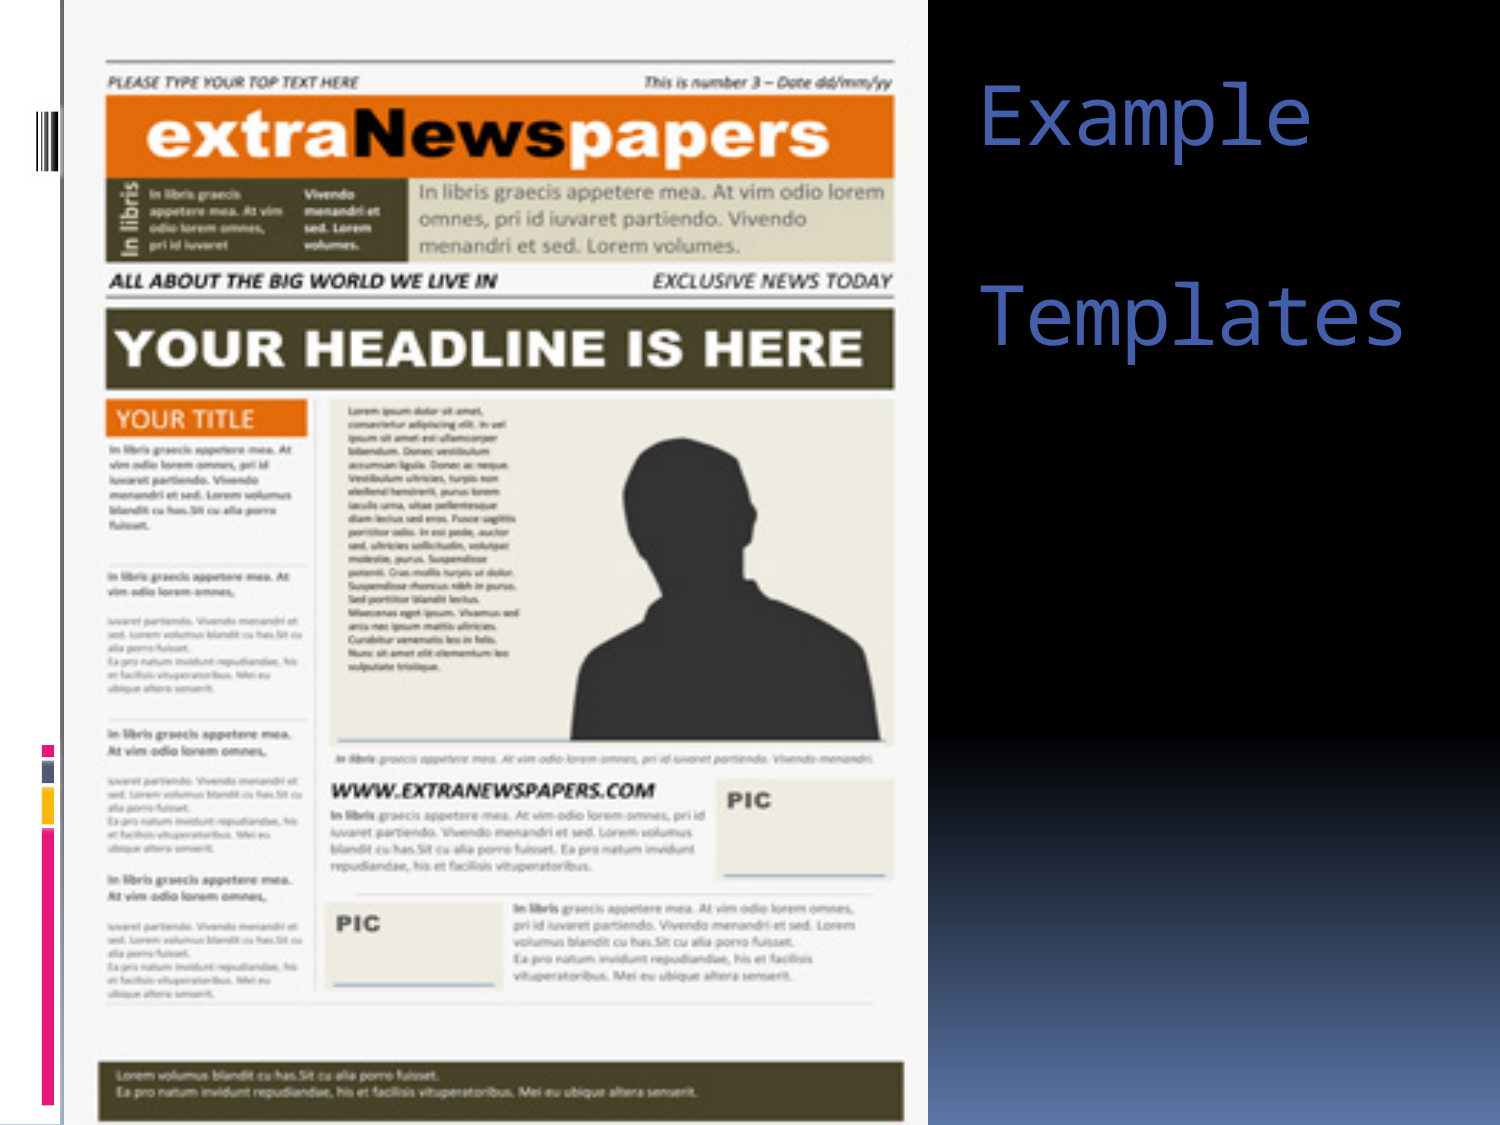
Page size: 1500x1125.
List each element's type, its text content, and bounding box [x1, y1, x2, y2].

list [64, 0, 928, 1125]
title Example Templates [962, 54, 1447, 1024]
